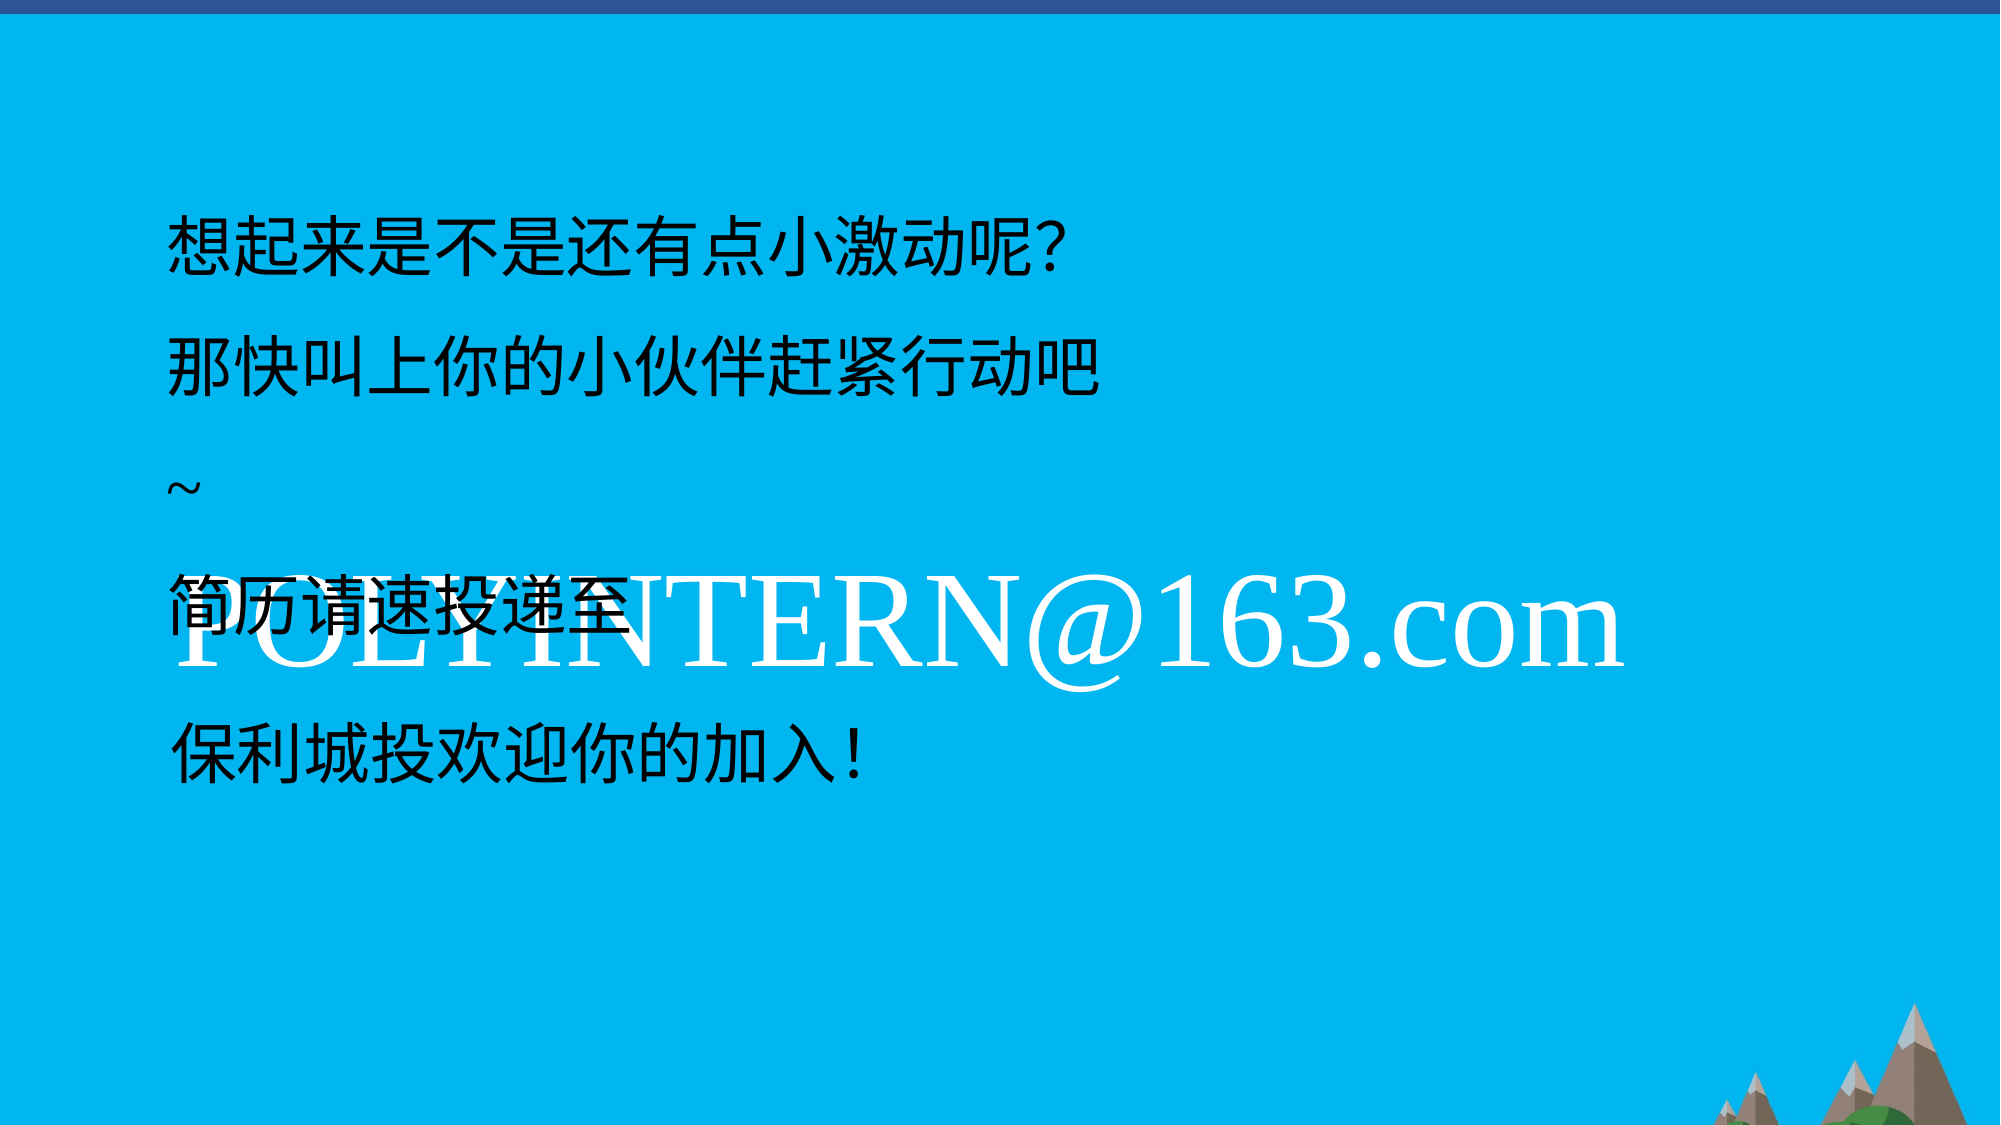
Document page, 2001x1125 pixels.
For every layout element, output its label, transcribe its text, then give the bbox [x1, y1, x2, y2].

picture [1821, 1005, 1967, 1125]
picture [1714, 1074, 1778, 1125]
text_box [0, 0, 2000, 15]
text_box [151, 156, 1650, 703]
text_box 保利城投欢迎你的加入！ [155, 704, 920, 800]
